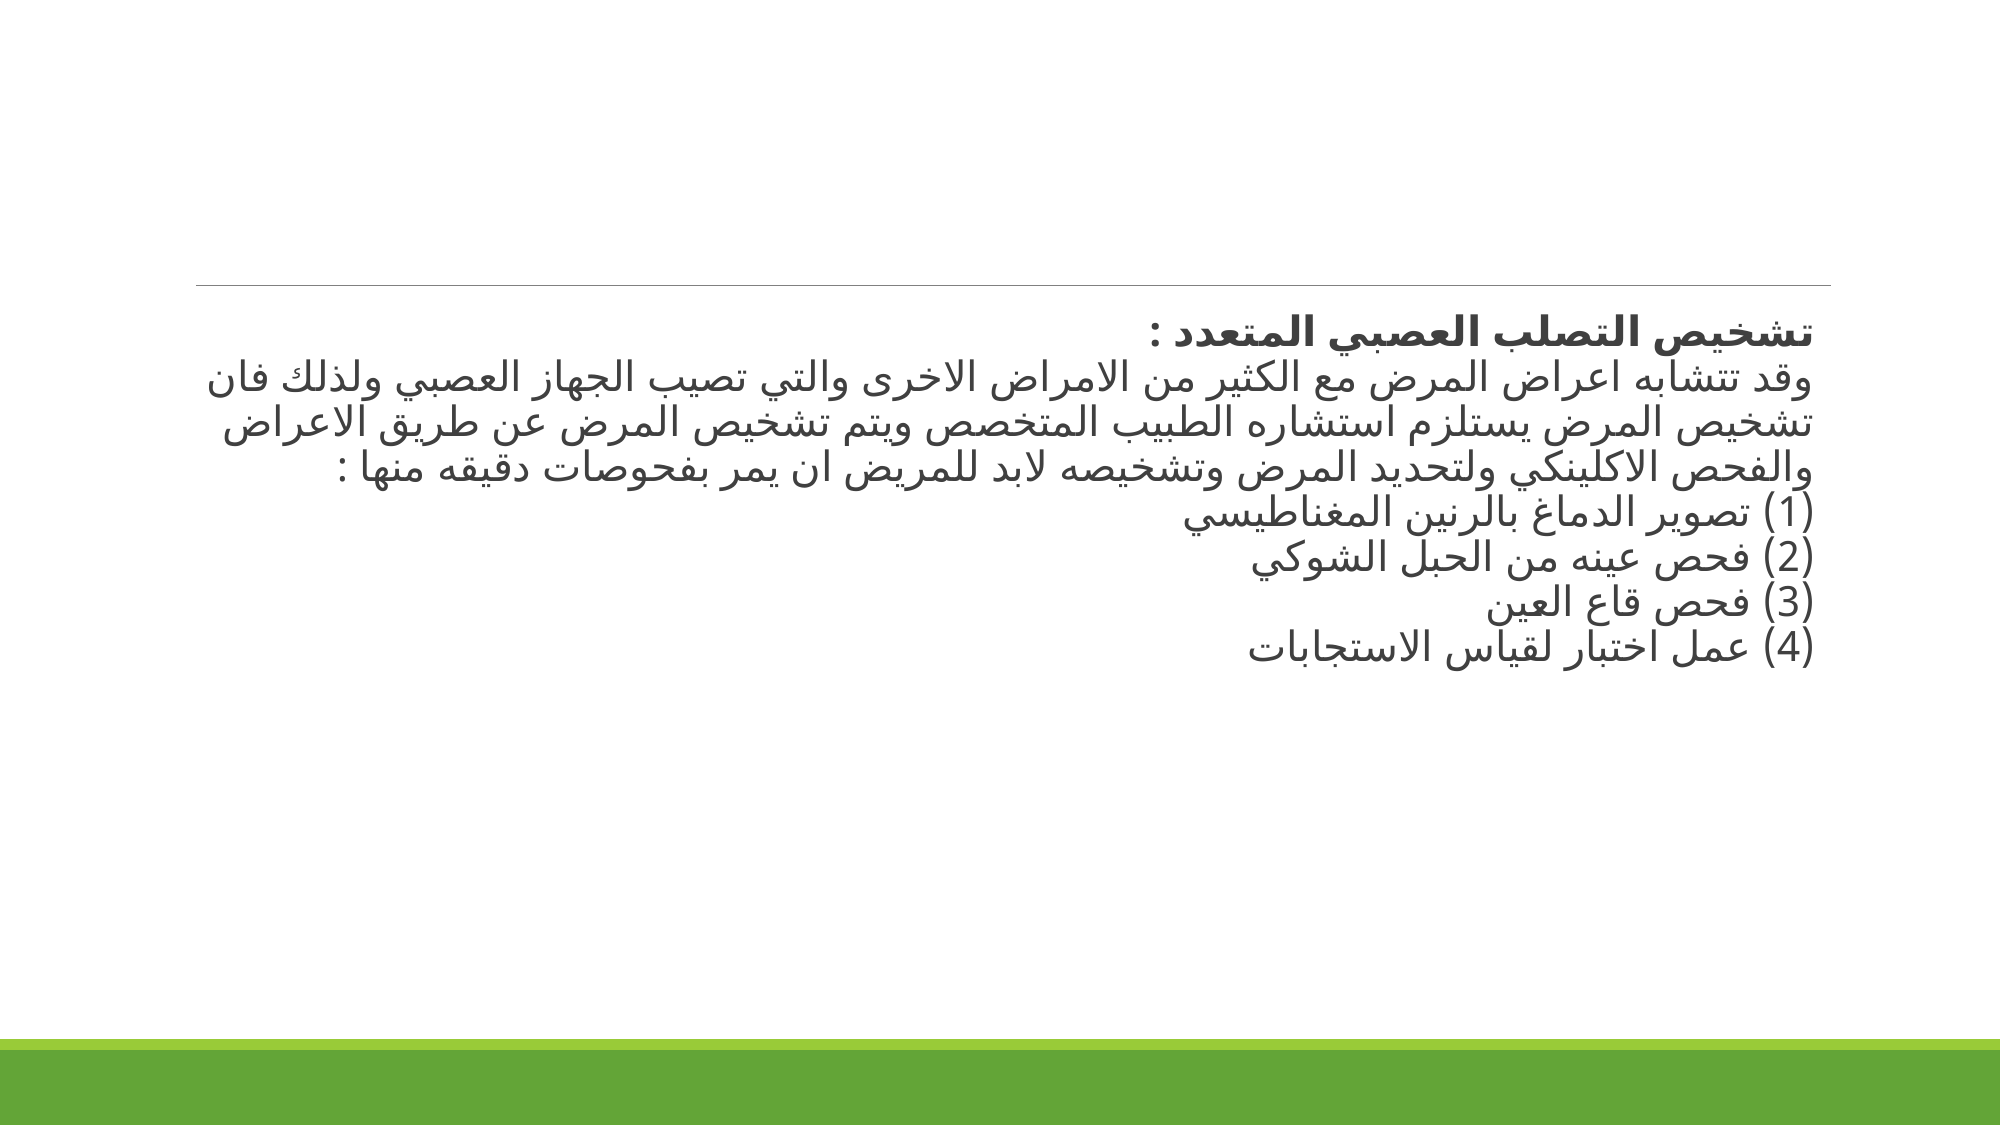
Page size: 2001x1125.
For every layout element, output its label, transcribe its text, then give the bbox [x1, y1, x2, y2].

list تشخيص التصلب العصبي المتعدد : وقد تتشابه اعراض المرض مع الكثير من الامراض الاخرى والتي تصيب الجهاز العصبي ولذلك فان تشخيص المرض يستلزم استشاره الطبيب المتخصص ويتم تشخيص المرض عن طريق الاعراض والفحص الاكلينكي ولتحديد المرض وتشخيصه لابد للمريض ان يمر بفحوصات دقيقه منها : (1) تصوير الدماغ بالرنين المغناطيسي (2) فحص عينه من الحبل الشوكي (3) فحص قاع العين (4) عمل اختبار لقياس الاستجابات [180, 302, 1830, 963]
